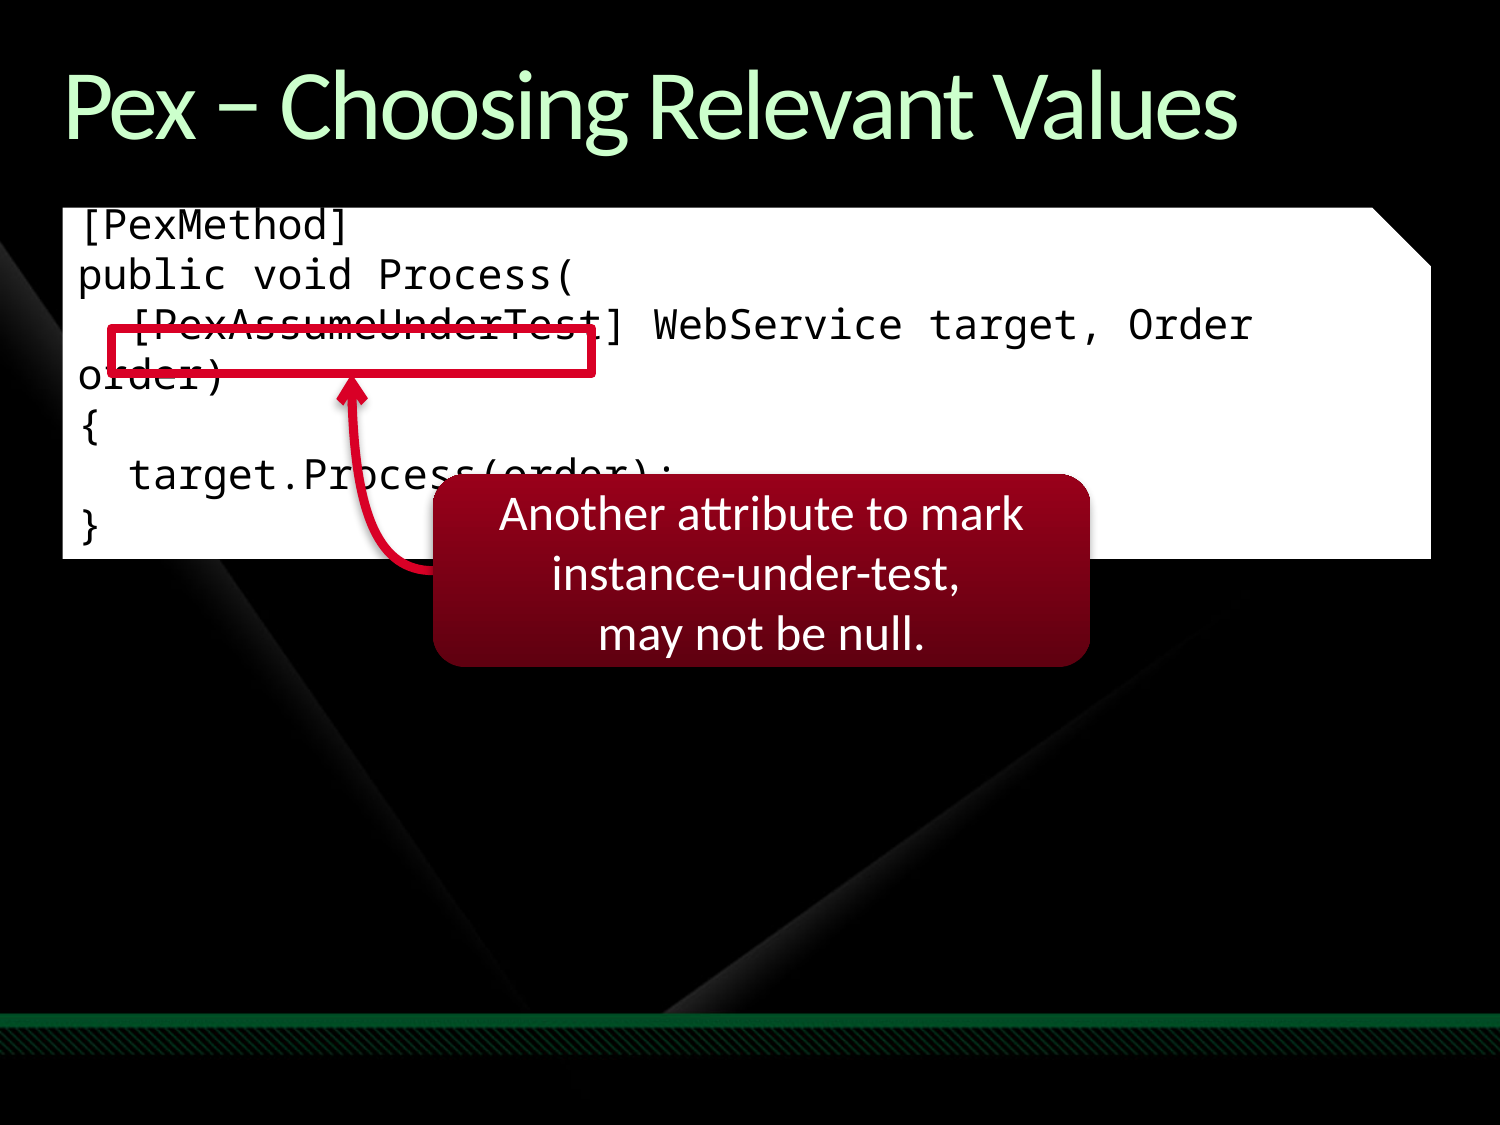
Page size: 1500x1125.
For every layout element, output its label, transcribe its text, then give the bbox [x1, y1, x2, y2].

text_box [PexMethod] public void Process( [PexAssumeUnderTest] WebService target, Order order) { target.Process(order); } [58, 203, 1436, 564]
picture [0, 0, 1500, 1125]
text_box Another attribute to mark instance-under-test, may not be null. [432, 474, 1091, 668]
text_box [107, 324, 596, 378]
title Pex − Choosing Relevant Values [62, 53, 1438, 144]
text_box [351, 373, 434, 571]
